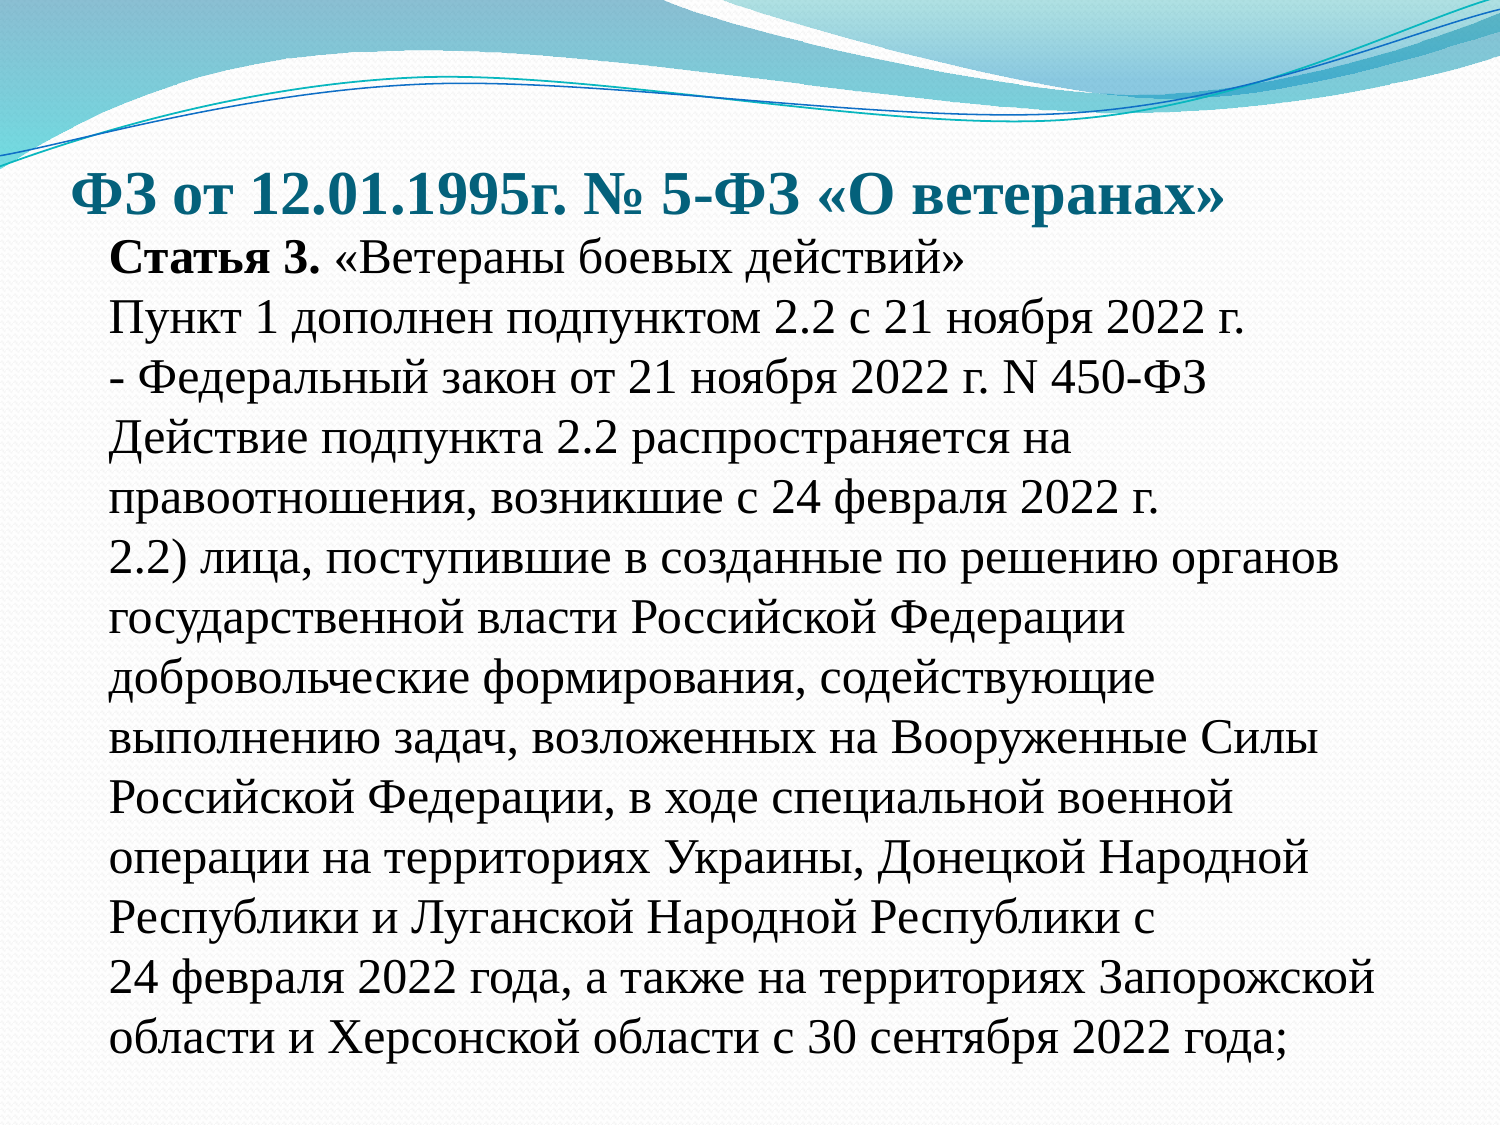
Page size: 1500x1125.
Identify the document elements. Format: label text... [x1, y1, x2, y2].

text_box Статья 3. «Ветераны боевых действий» Пункт 1 дополнен подпунктом 2.2 с 21 ноября 2022 г. - Федеральный закон от 21 ноября 2022 г. N 450-ФЗ Действие подпункта 2.2 распространяется на правоотношения, возникшие с 24 февраля 2022 г. 2.2) лица, поступившие в созданные по решению органов государственной власти Российской Федерации добровольческие формирования, содействующие выполнению задач, возложенных на Вооруженные Силы Российской Федерации, в ходе специальной военной операции на территориях Украины, Донецкой Народной Республики и Луганской Народной Республики с 24 февраля 2022 года, а также на территориях Запорожской области и Херсонской области с 30 сентября 2022 года; [93, 216, 1407, 1116]
title ФЗ от 12.01.1995г. № 5-ФЗ «О ветеранах» [70, 140, 1433, 329]
